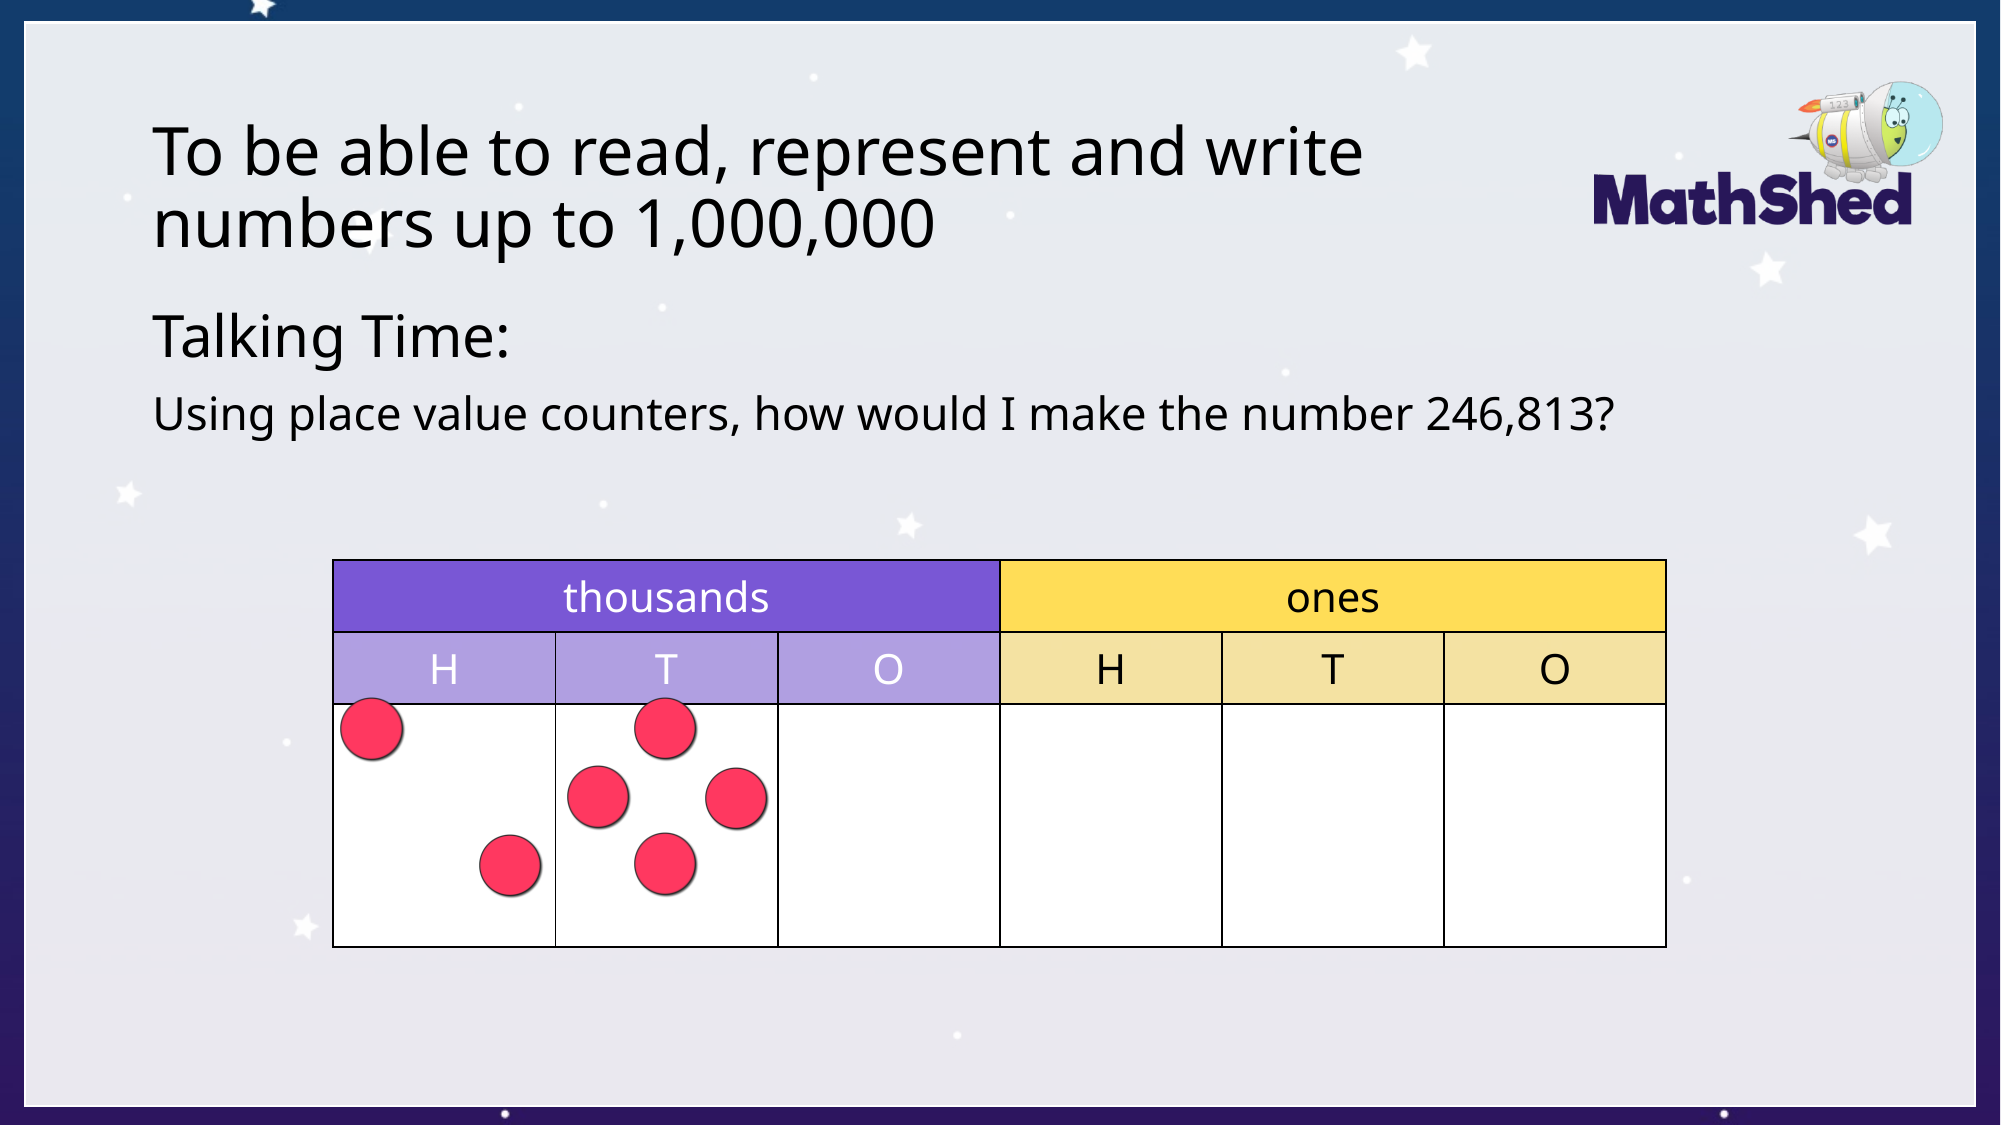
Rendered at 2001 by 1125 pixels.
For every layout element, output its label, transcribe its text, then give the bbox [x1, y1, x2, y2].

table_cell [1001, 705, 1221, 946]
table_cell H [1001, 633, 1221, 703]
table_header ones [1001, 561, 1665, 631]
table_cell [334, 705, 555, 946]
table_cell [1223, 705, 1443, 946]
table_header thousands [334, 561, 999, 631]
table_cell T [1223, 633, 1443, 703]
title To be able to read, represent and write numbers up to 1,000,000 [137, 81, 1578, 299]
table_cell [779, 705, 999, 946]
table_cell O [1445, 633, 1665, 703]
table_cell [1445, 705, 1665, 946]
table_cell T [556, 633, 777, 703]
table_cell H [334, 633, 555, 703]
picture [0, 0, 2001, 1125]
table_cell O [779, 633, 999, 703]
table_cell [556, 705, 777, 946]
list Talking Time: Using place value counters, how would I make the number 246,813? [137, 299, 1863, 1014]
